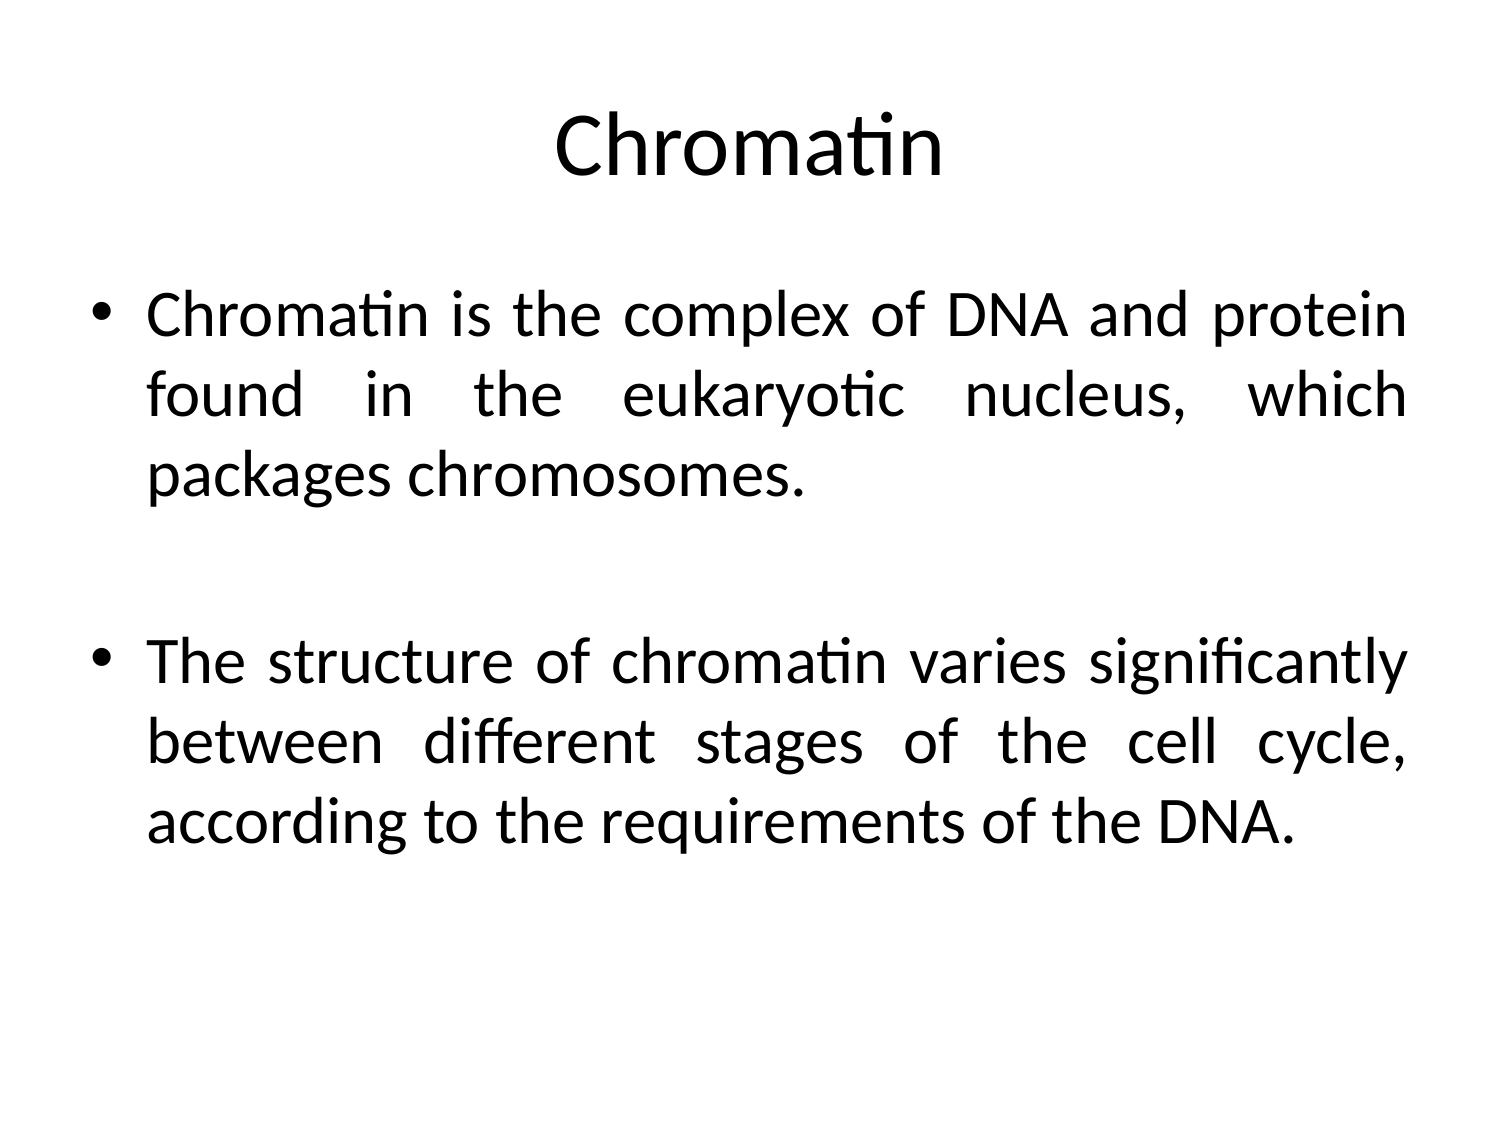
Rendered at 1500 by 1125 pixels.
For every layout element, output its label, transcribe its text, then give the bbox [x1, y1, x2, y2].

title Chromatin [75, 45, 1425, 233]
list Chromatin is the complex of DNA and protein found in the eukaryotic nucleus, which packages chromosomes. The structure of chromatin varies significantly between different stages of the cell cycle, according to the requirements of the DNA. [75, 262, 1425, 1005]
